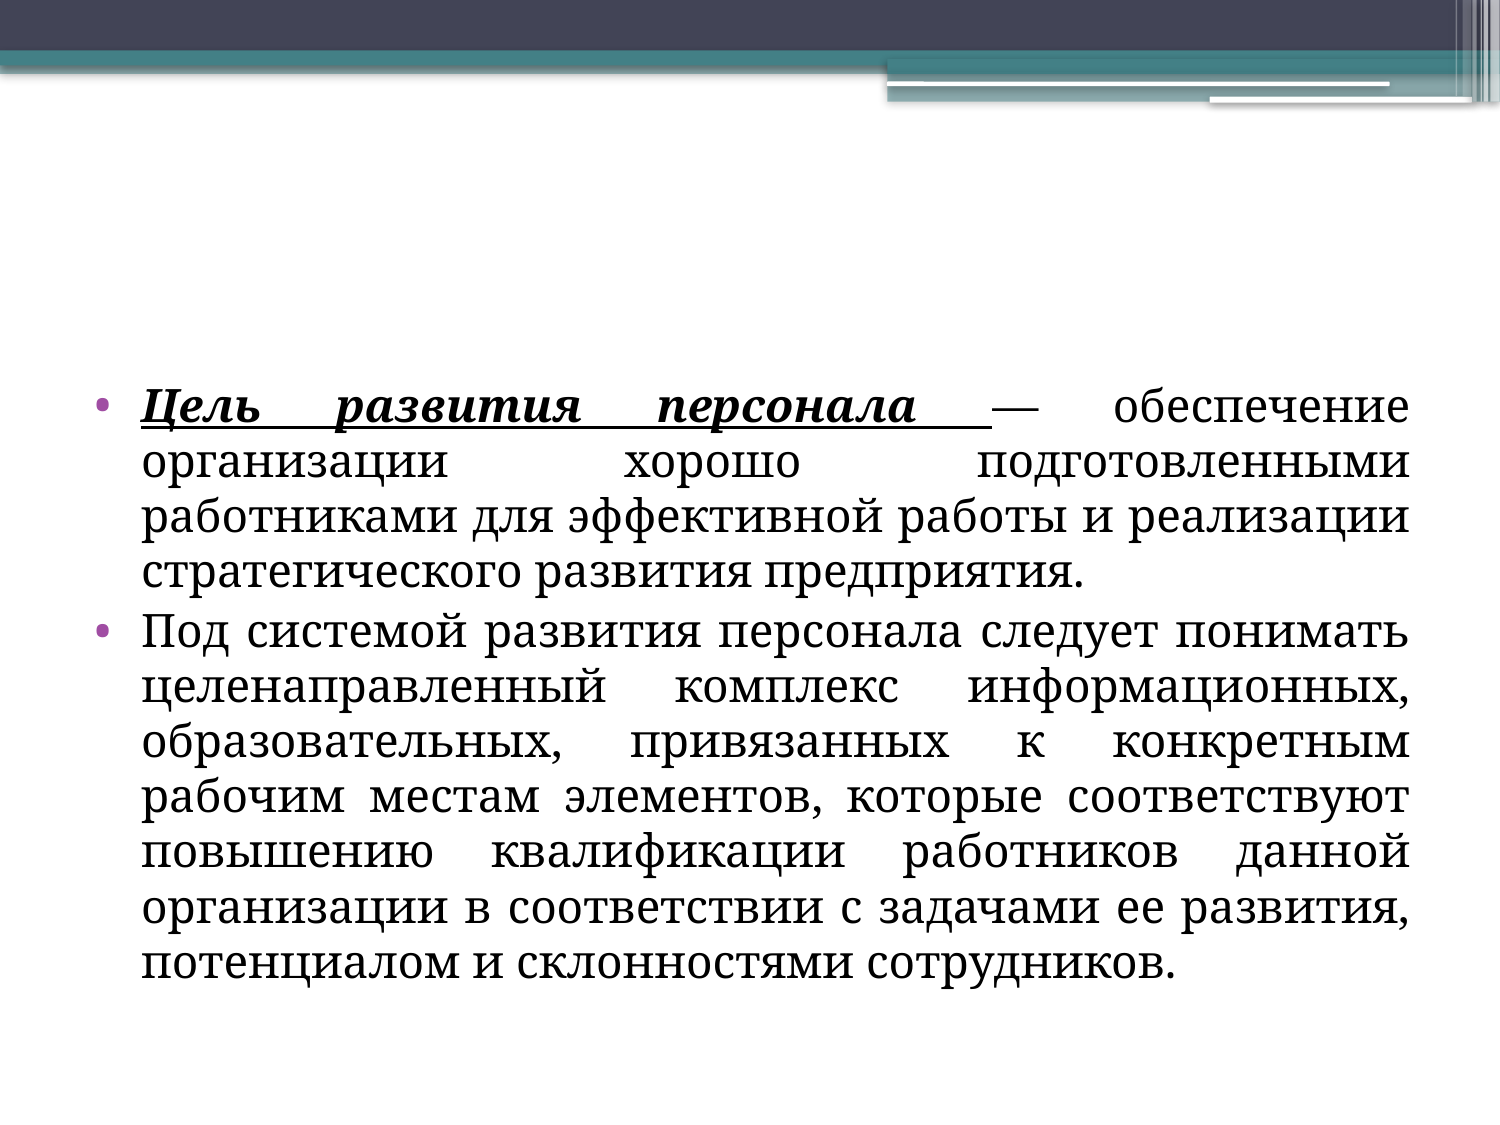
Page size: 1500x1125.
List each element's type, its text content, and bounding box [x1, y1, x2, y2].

list Цель развития персонала — обеспечение организации хорошо подготовленными работниками для эффективной работы и реализации стратегического развития предприятия. Под системой развития персонала следует понимать целенаправленный комплекс информационных, образовательных, привязанных к конкретным рабочим местам элементов, которые соответствуют повышению квалификации работников данной организации в соответствии с задачами ее развития, потенциалом и склонностями сотрудников. [75, 368, 1425, 1079]
